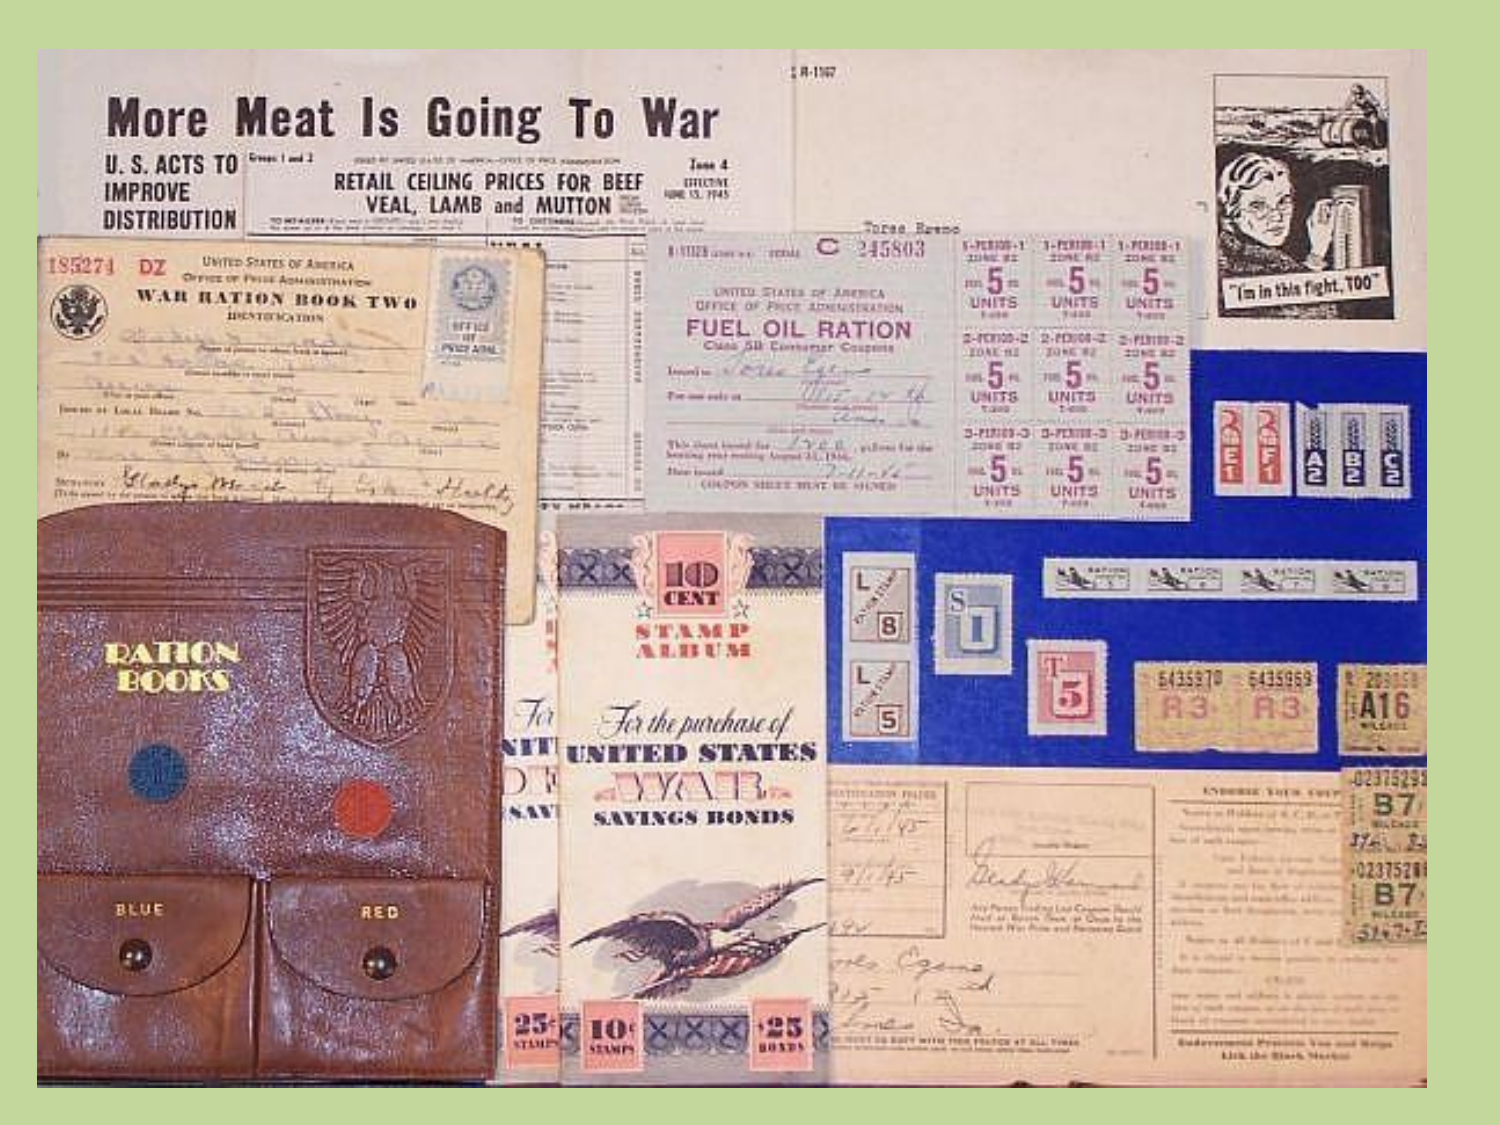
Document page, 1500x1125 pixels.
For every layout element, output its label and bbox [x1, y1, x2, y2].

picture [37, 49, 1428, 1088]
